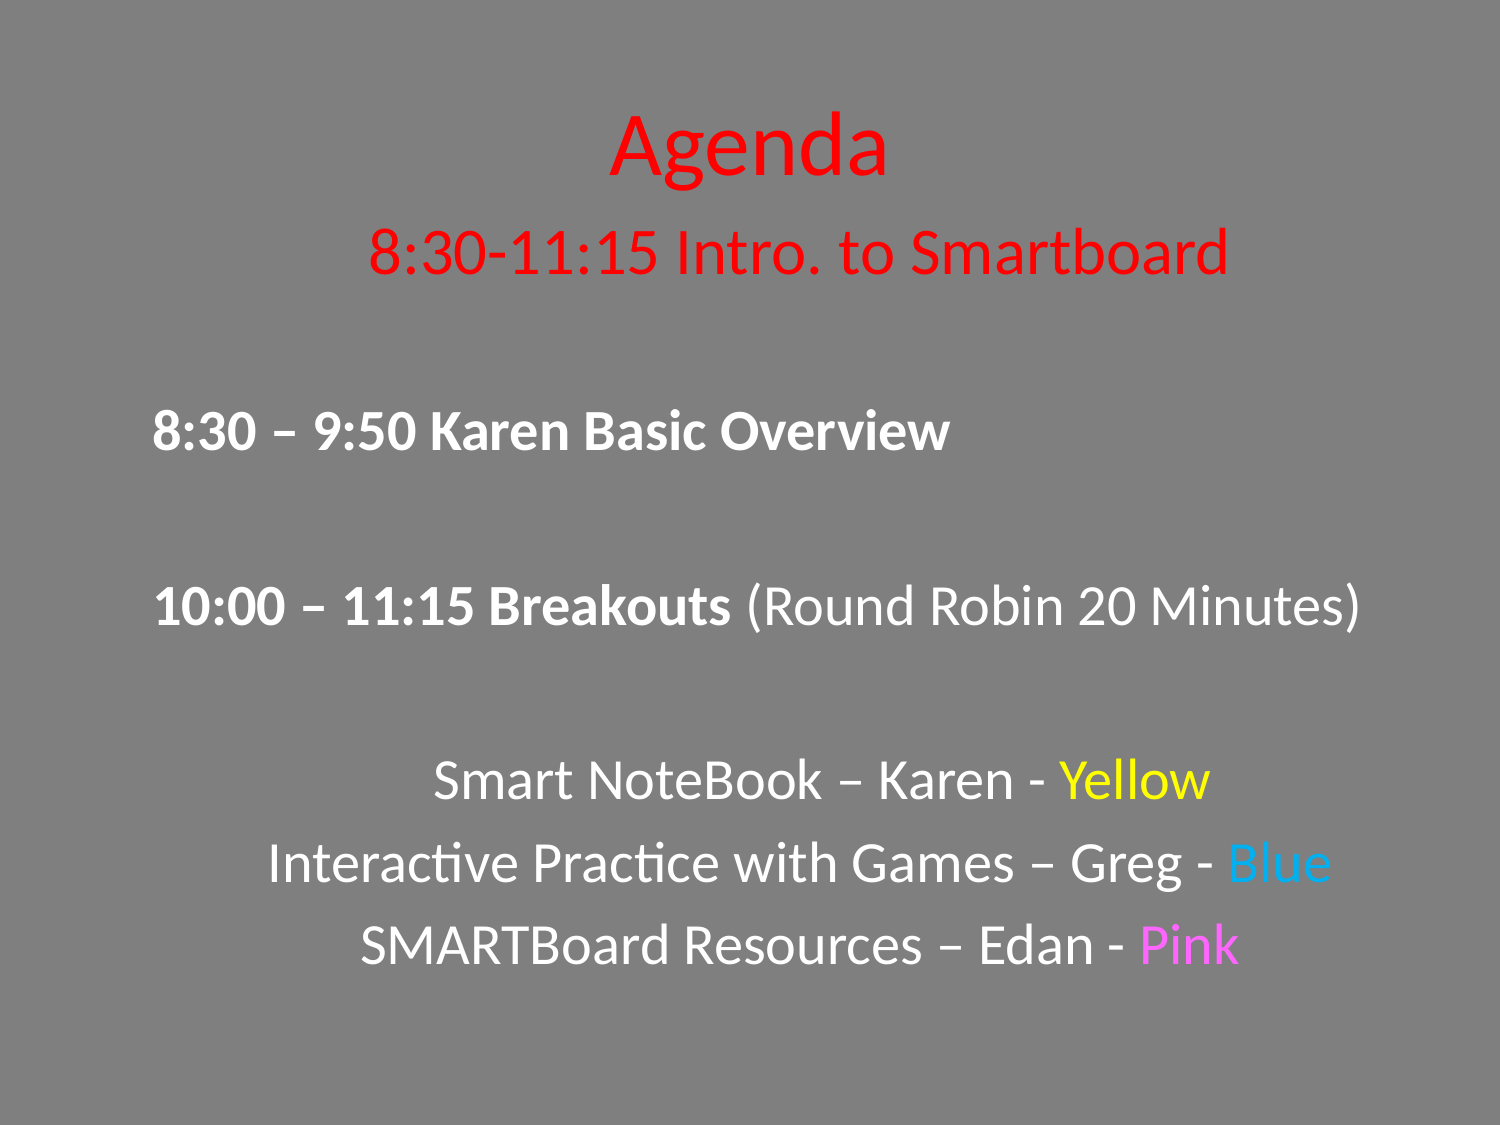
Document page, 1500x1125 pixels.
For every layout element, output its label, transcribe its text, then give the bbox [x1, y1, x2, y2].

title Agenda [75, 45, 1425, 233]
list 8:30-11:15 Intro. to Smartboard 8:30 – 9:50 Karen Basic Overview 10:00 – 11:15 Breakouts (Round Robin 20 Minutes) Smart NoteBook – Karen - Yellow Interactive Practice with Games – Greg - Blue SMARTBoard Resources – Edan - Pink [137, 200, 1463, 1063]
